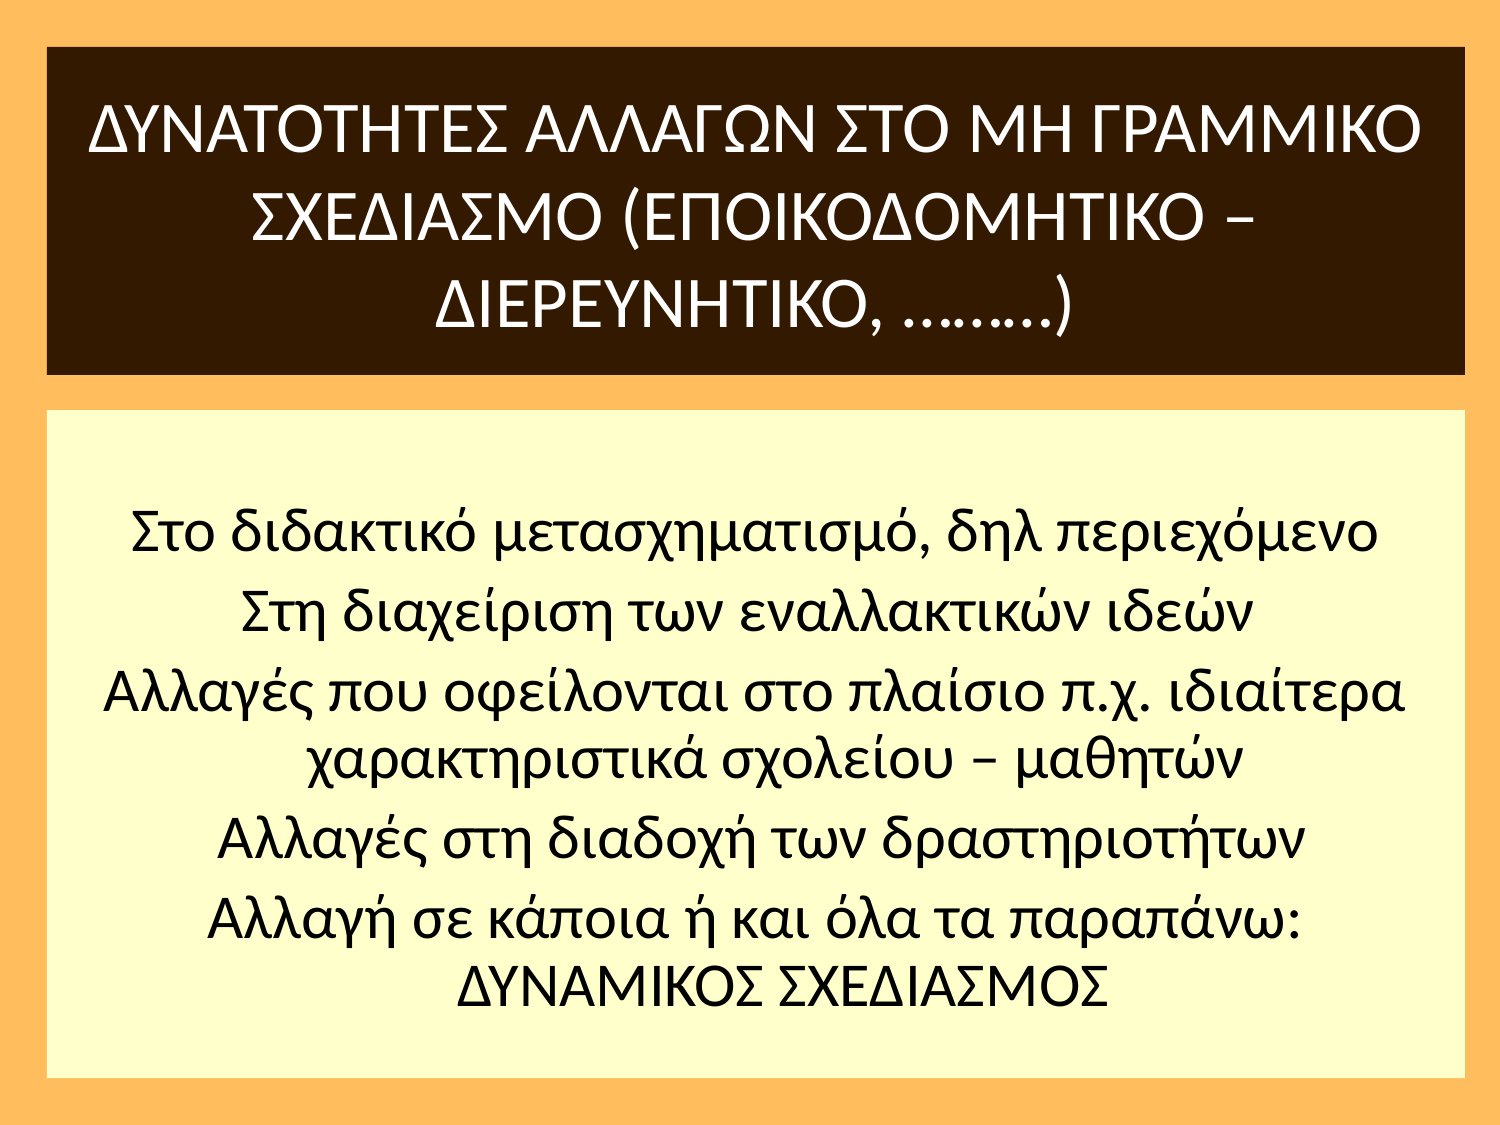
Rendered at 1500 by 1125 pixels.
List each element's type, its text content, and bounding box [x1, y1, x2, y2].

title ΔΥΝΑΤΟΤΗΤΕΣ ΑΛΛΑΓΩΝ ΣΤΟ ΜΗ ΓΡΑΜΜΙΚΟ ΣΧΕΔΙΑΣΜΟ (ΕΠΟΙΚΟΔΟΜΗΤΙΚΟ – ΔΙΕΡΕΥΝΗΤΙΚΟ, ………) [46, 46, 1465, 375]
list Στο διδακτικό μετασχηματισμό, δηλ περιεχόμενο Στη διαχείριση των εναλλακτικών ιδεών Αλλαγές που οφείλονται στο πλαίσιο π.χ. ιδιαίτερα χαρακτηριστικά σχολείου – μαθητών Αλλαγές στη διαδοχή των δραστηριοτήτων Αλλαγή σε κάποια ή και όλα τα παραπάνω: ΔΥΝΑΜΙΚΟΣ ΣΧΕΔΙΑΣΜΟΣ [46, 410, 1465, 1079]
